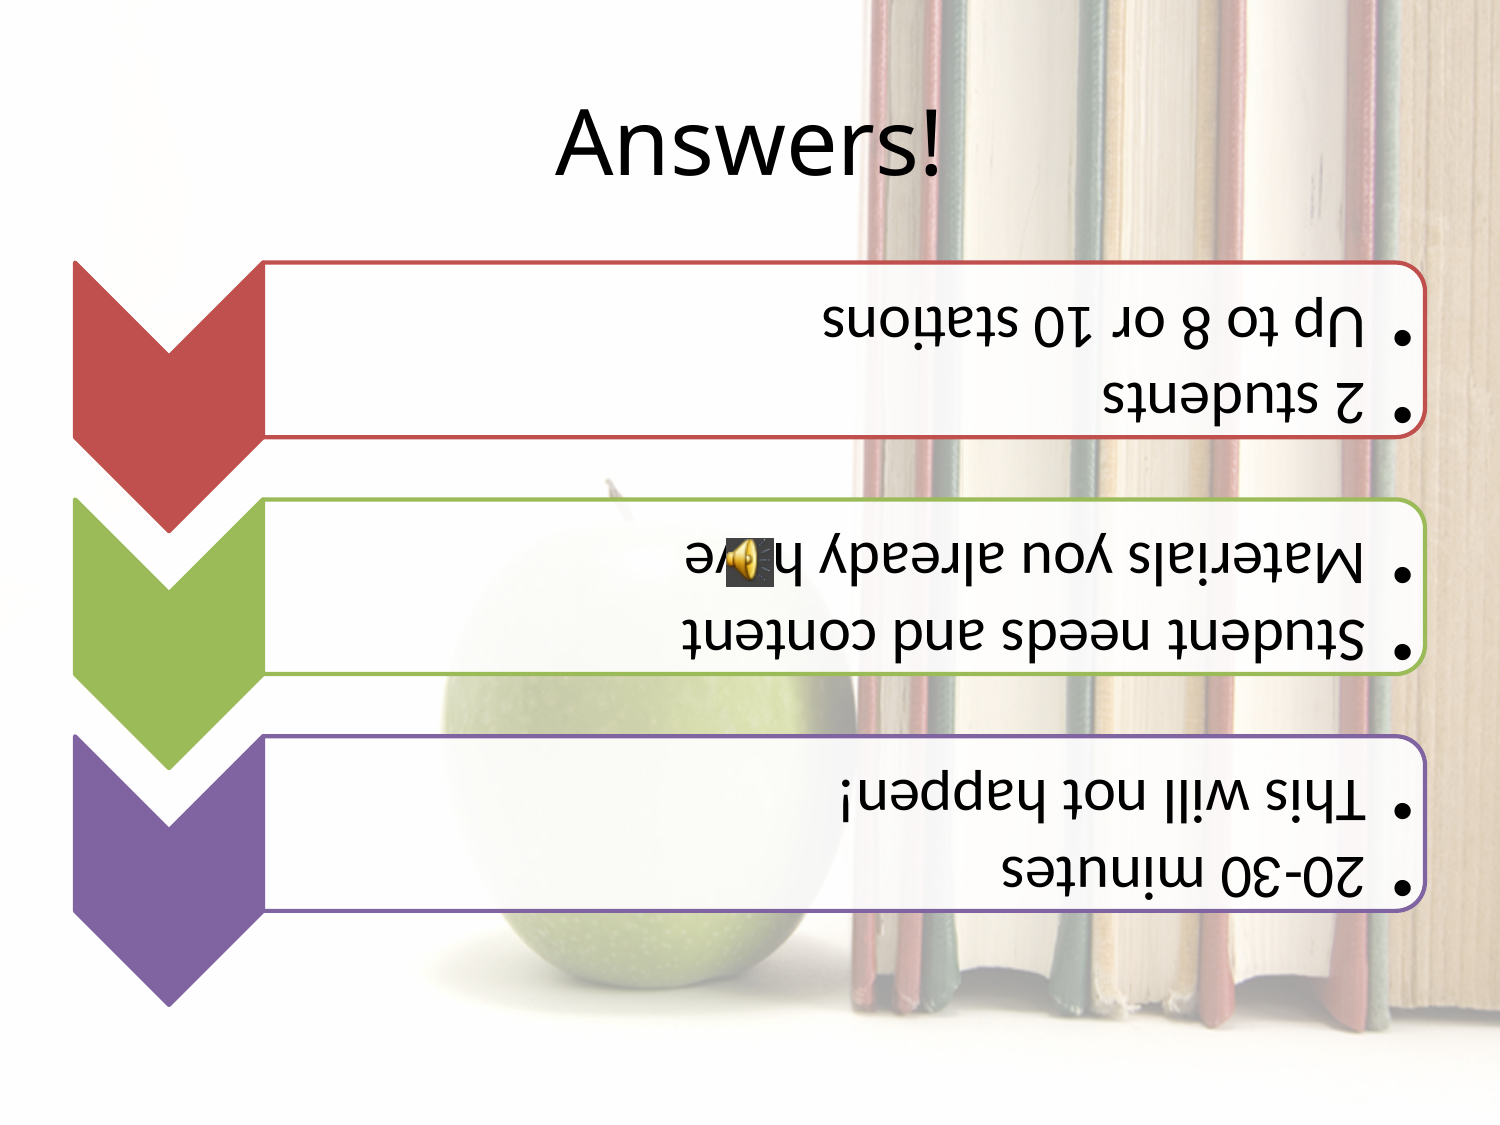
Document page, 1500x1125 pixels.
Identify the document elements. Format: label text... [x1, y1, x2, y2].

title Answers! [74, 44, 1426, 233]
picture [724, 537, 776, 588]
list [74, 262, 1426, 1006]
